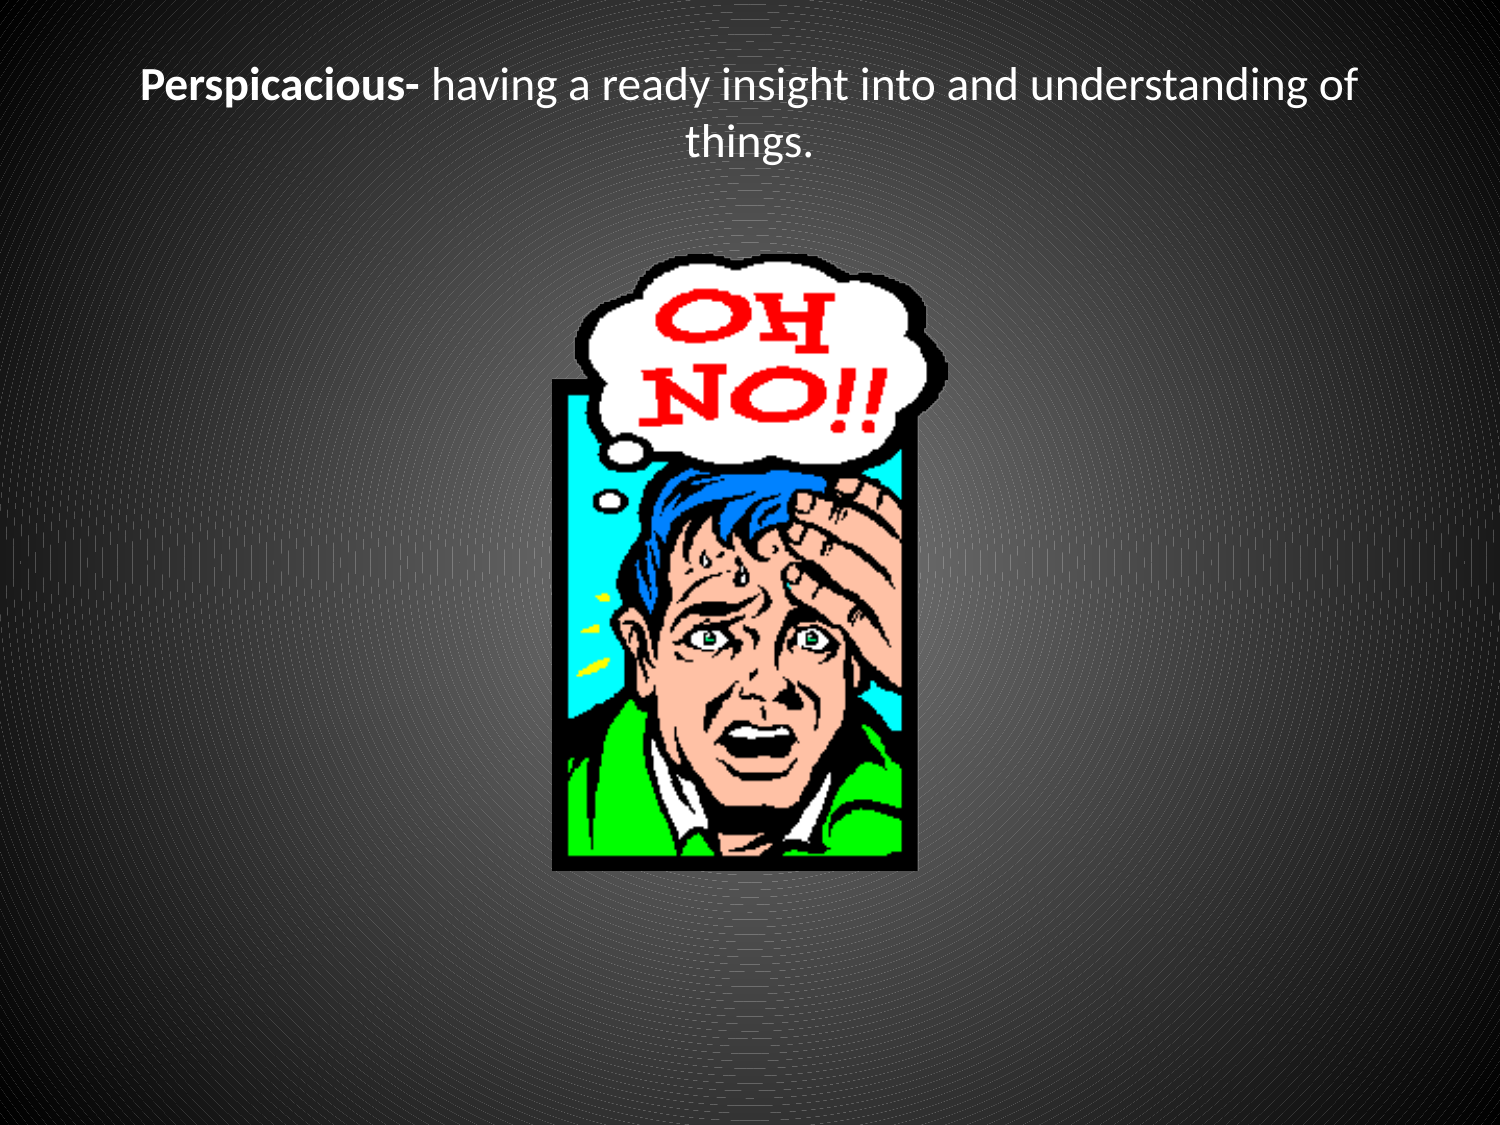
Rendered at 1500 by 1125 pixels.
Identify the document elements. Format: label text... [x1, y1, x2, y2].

title Perspicacious- having a ready insight into and understanding of things. [75, 45, 1425, 233]
picture [551, 253, 949, 871]
